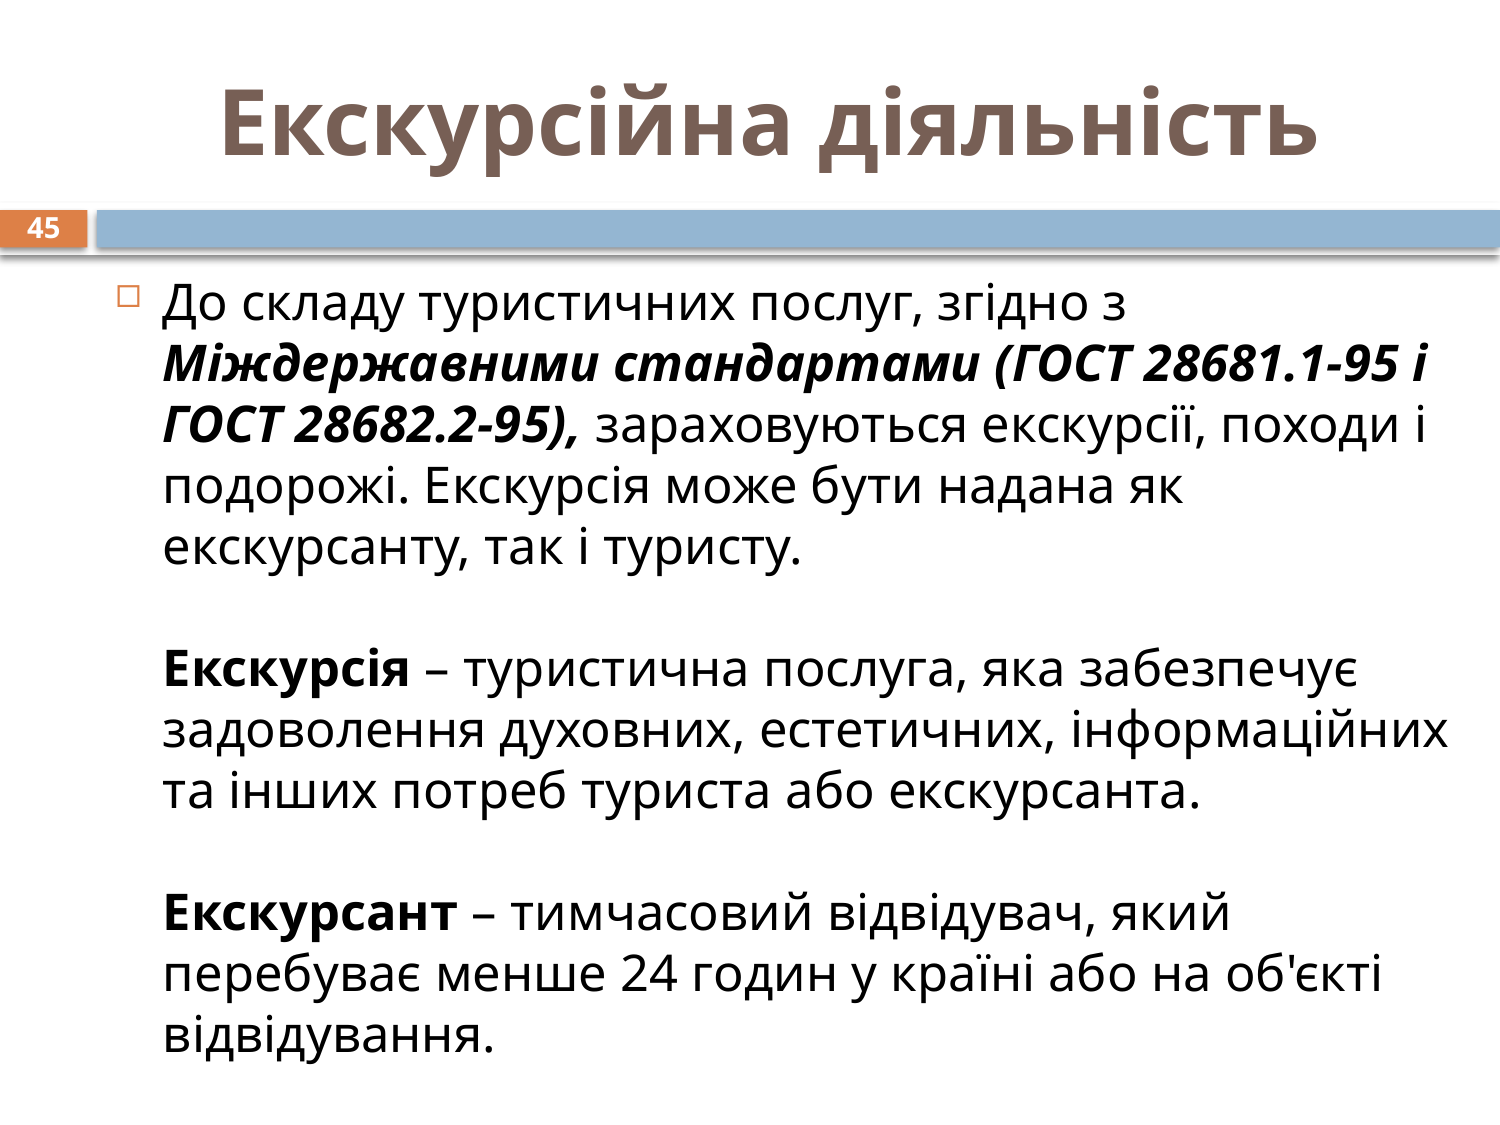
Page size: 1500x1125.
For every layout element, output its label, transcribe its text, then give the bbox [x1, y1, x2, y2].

title Екскурсійна діяльність [100, 37, 1438, 200]
list До складу туристичних послуг, згідно з Міждержавними стандартами (ГОСТ 28681.1-95 і ГОСТ 28682.2-95), зараховуються екскурсії, походи і подорожі. Екскурсія може бути надана як екскурсанту, так і туристу. Екскурсія – туристична послуга, яка забезпечує задоволення духовних, естетичних, інформаційних та інших потреб туриста або екскурсанта. Екскурсант – тимчасовий відвідувач, який перебуває менше 24 годин у країні або на об'єкті відвідування. [100, 262, 1483, 1094]
slide_number 45 [0, 208, 88, 249]
